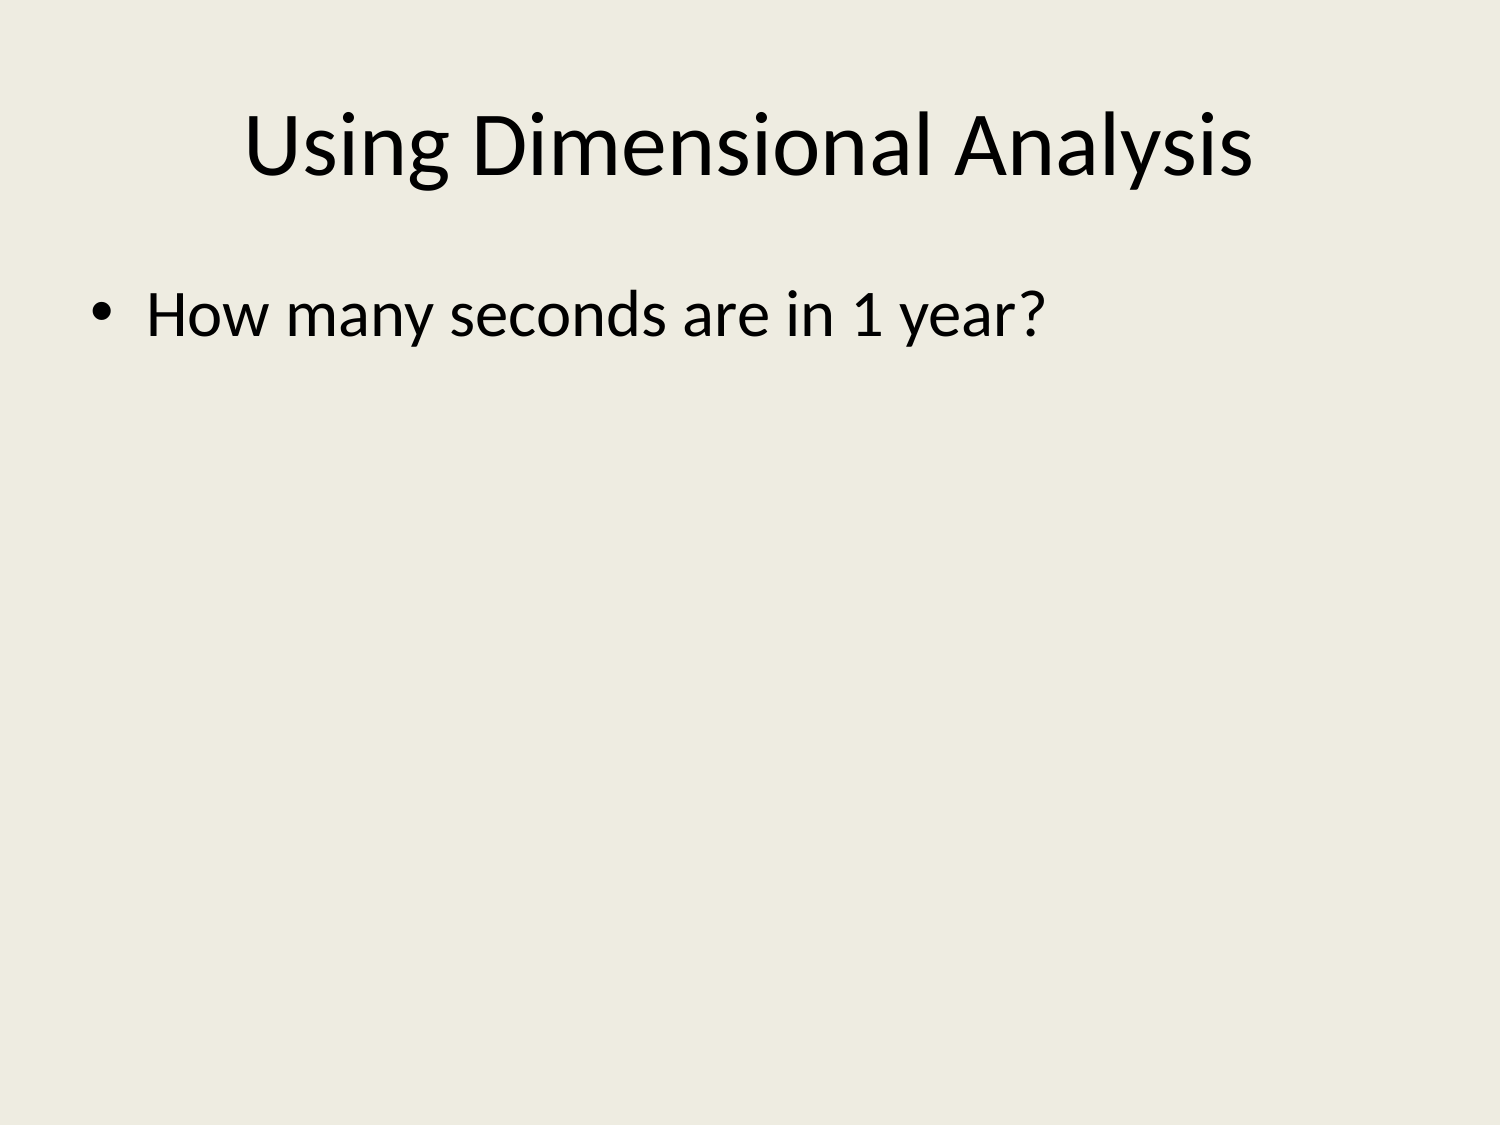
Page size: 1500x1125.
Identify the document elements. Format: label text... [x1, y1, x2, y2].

list How many seconds are in 1 year? [75, 262, 1425, 1005]
title Using Dimensional Analysis [75, 45, 1425, 233]
